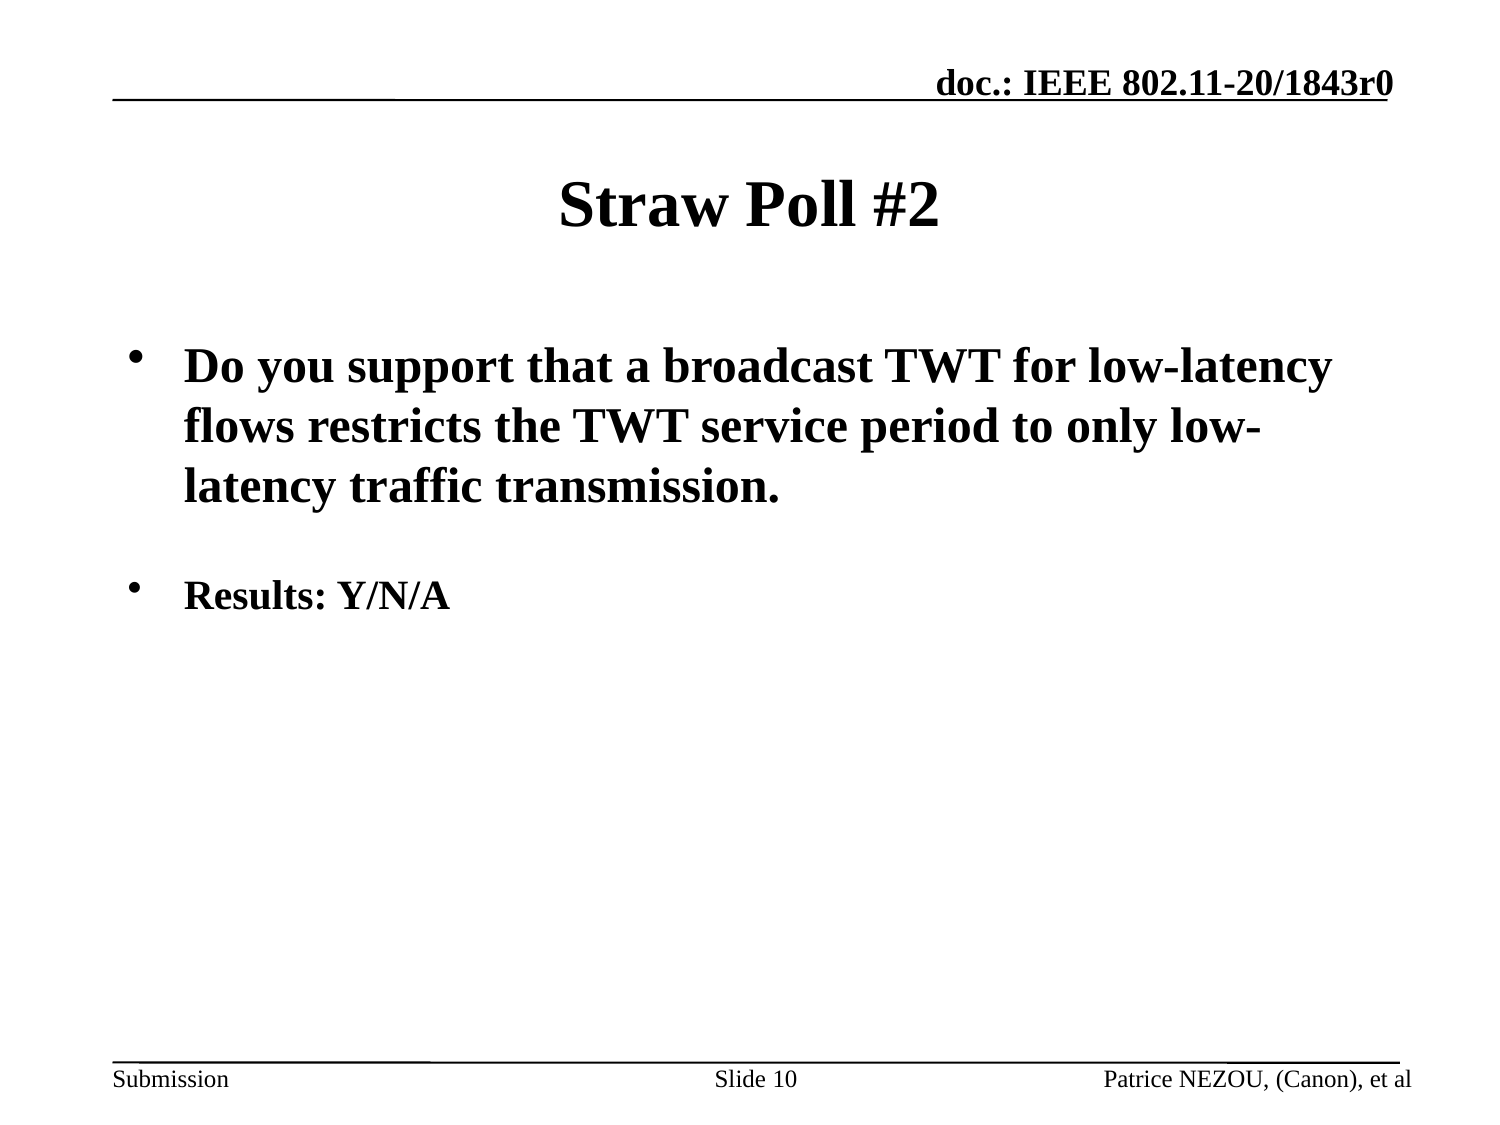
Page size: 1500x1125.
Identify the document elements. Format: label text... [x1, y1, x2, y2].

text_box Do you support that a broadcast TWT for low-latency flows restricts the TWT service period to only low-latency traffic transmission. Results: Y/N/A [112, 324, 1388, 663]
footer Patrice NEZOU, (Canon), et al [977, 1061, 1413, 1101]
slide_number Slide 10 [712, 1061, 800, 1123]
text_box Straw Poll #2 [112, 112, 1388, 288]
